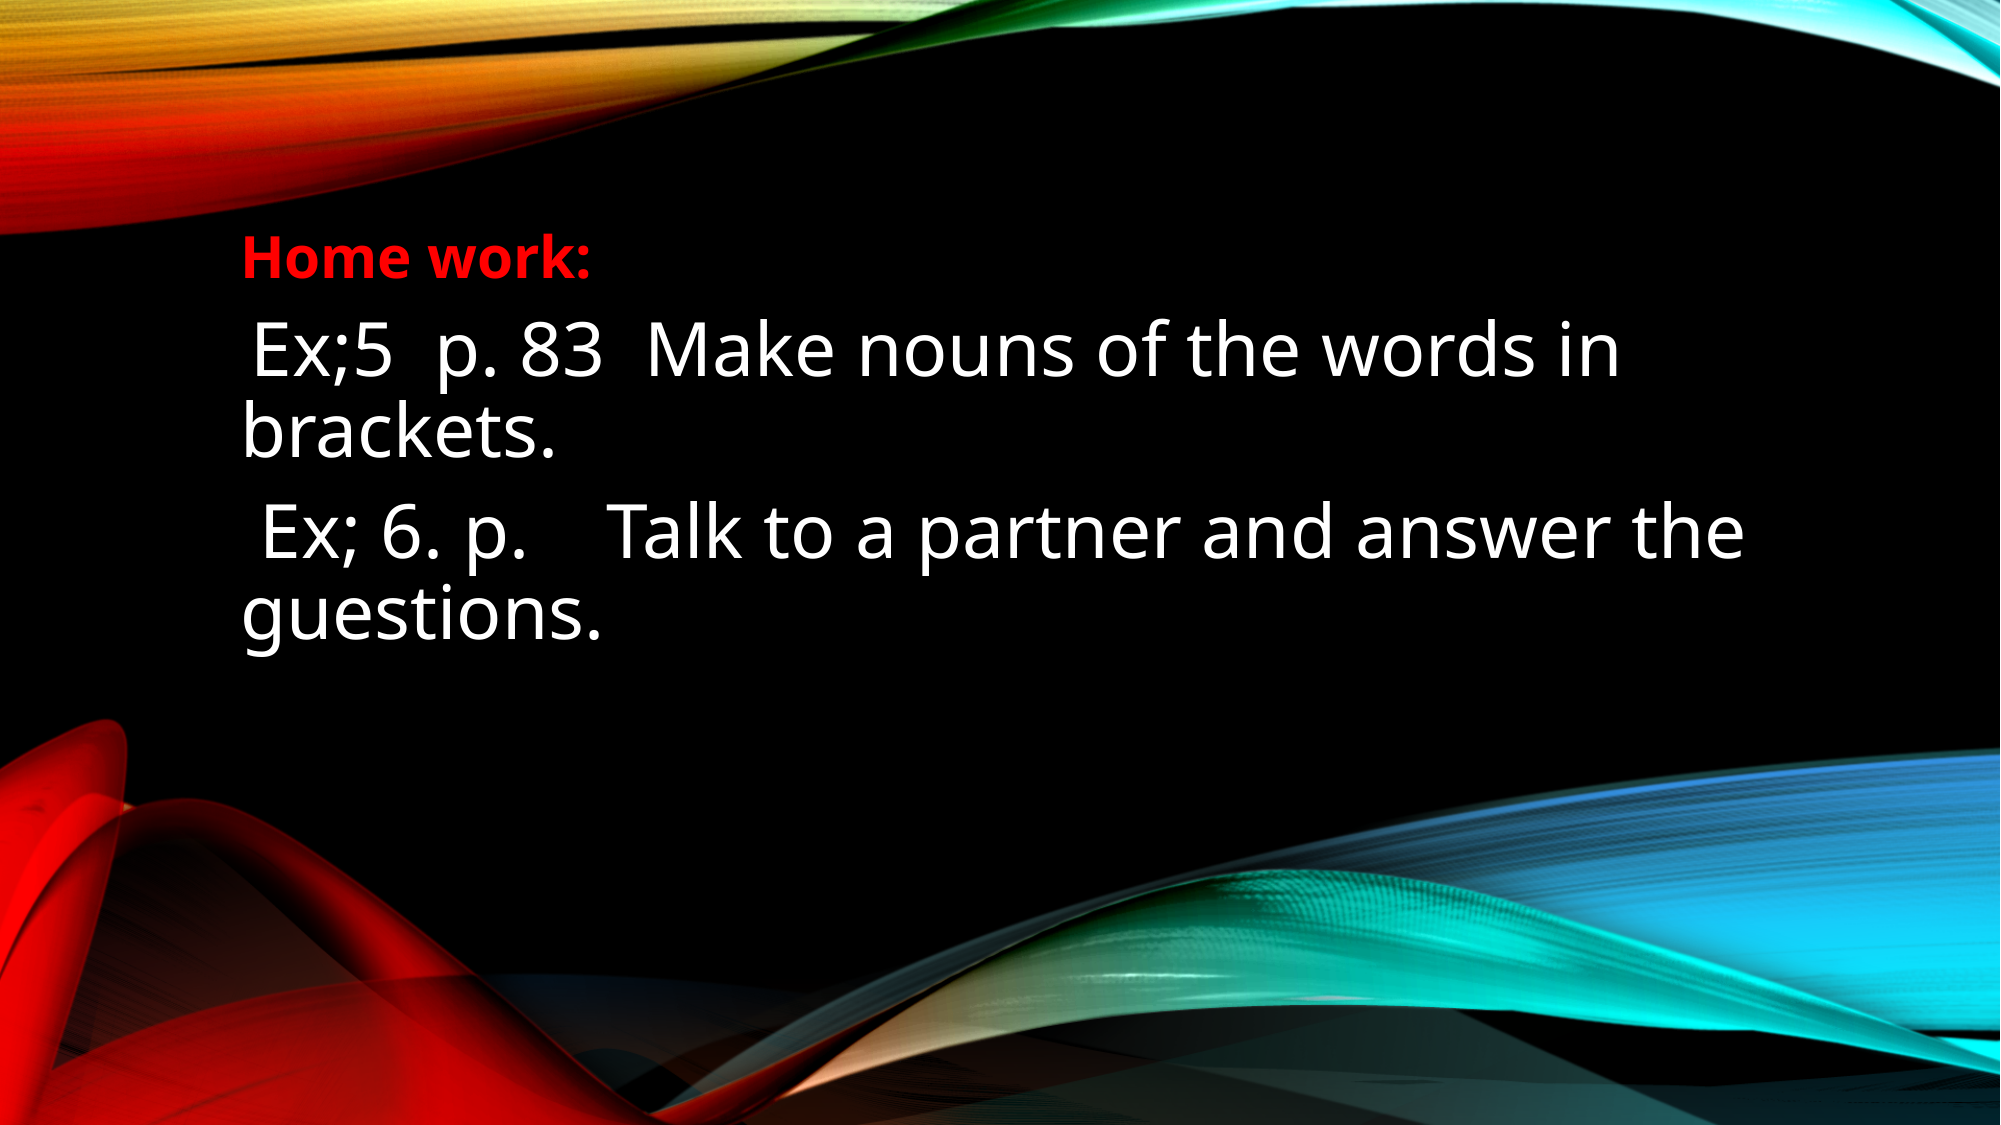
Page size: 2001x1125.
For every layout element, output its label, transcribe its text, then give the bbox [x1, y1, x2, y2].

picture [0, 0, 2000, 237]
subtitle Home work: Ex;5 p. 83 Make nouns of the words in brackets. Ex; 6. p. Talk to a partner and answer the guestions. [225, 220, 1775, 709]
picture [0, 717, 2000, 1125]
